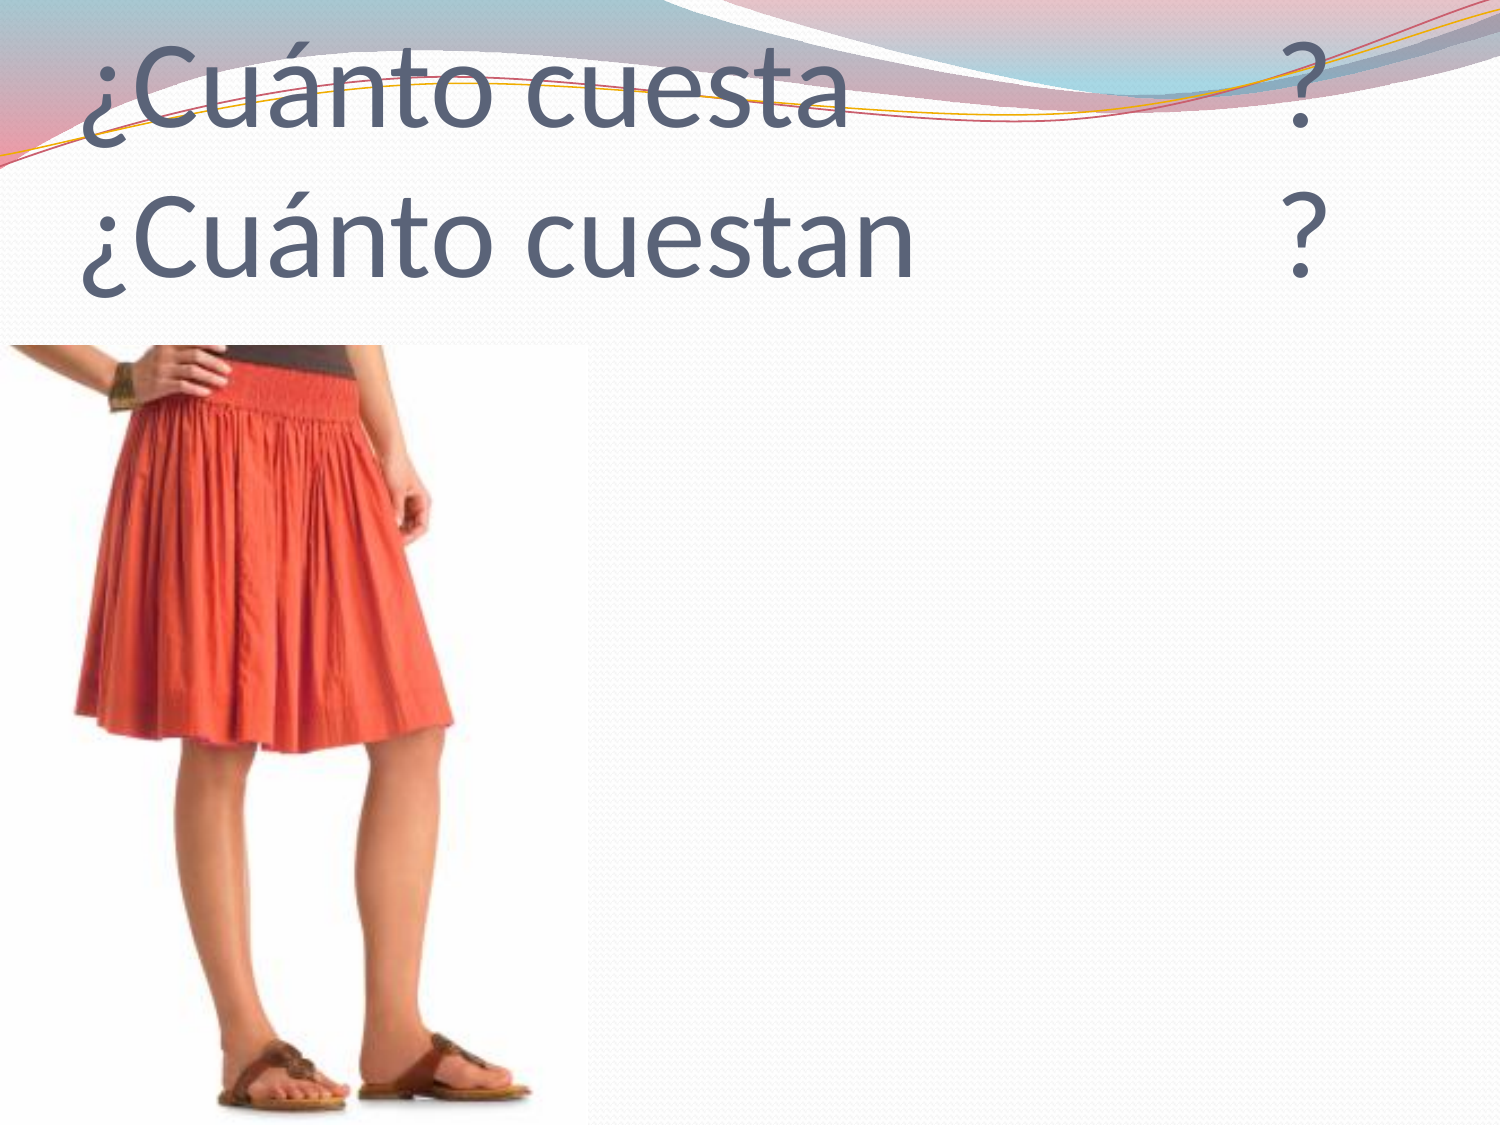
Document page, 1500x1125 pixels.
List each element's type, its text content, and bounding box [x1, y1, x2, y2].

picture [0, 345, 588, 1125]
title ¿Cuánto cuesta ? ¿Cuánto cuestan ? [75, 115, 1425, 303]
